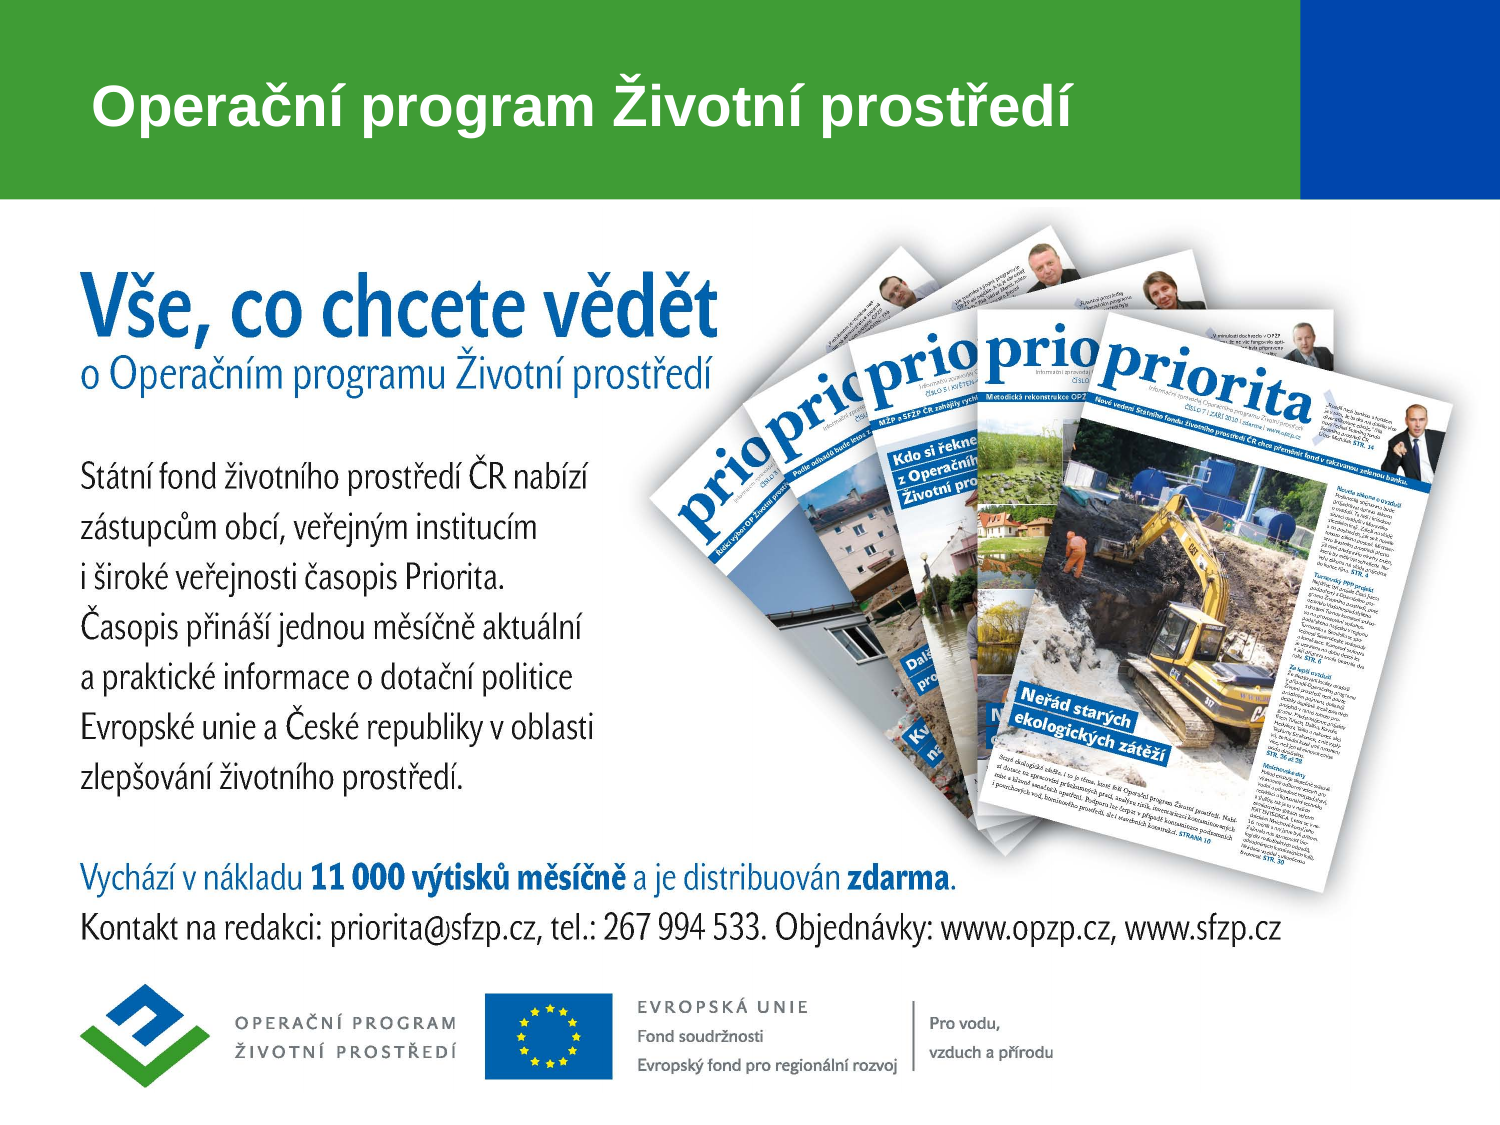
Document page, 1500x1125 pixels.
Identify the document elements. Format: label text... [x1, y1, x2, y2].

picture [5, 207, 1500, 1093]
title Operační program Životní prostředí [76, 45, 1270, 161]
